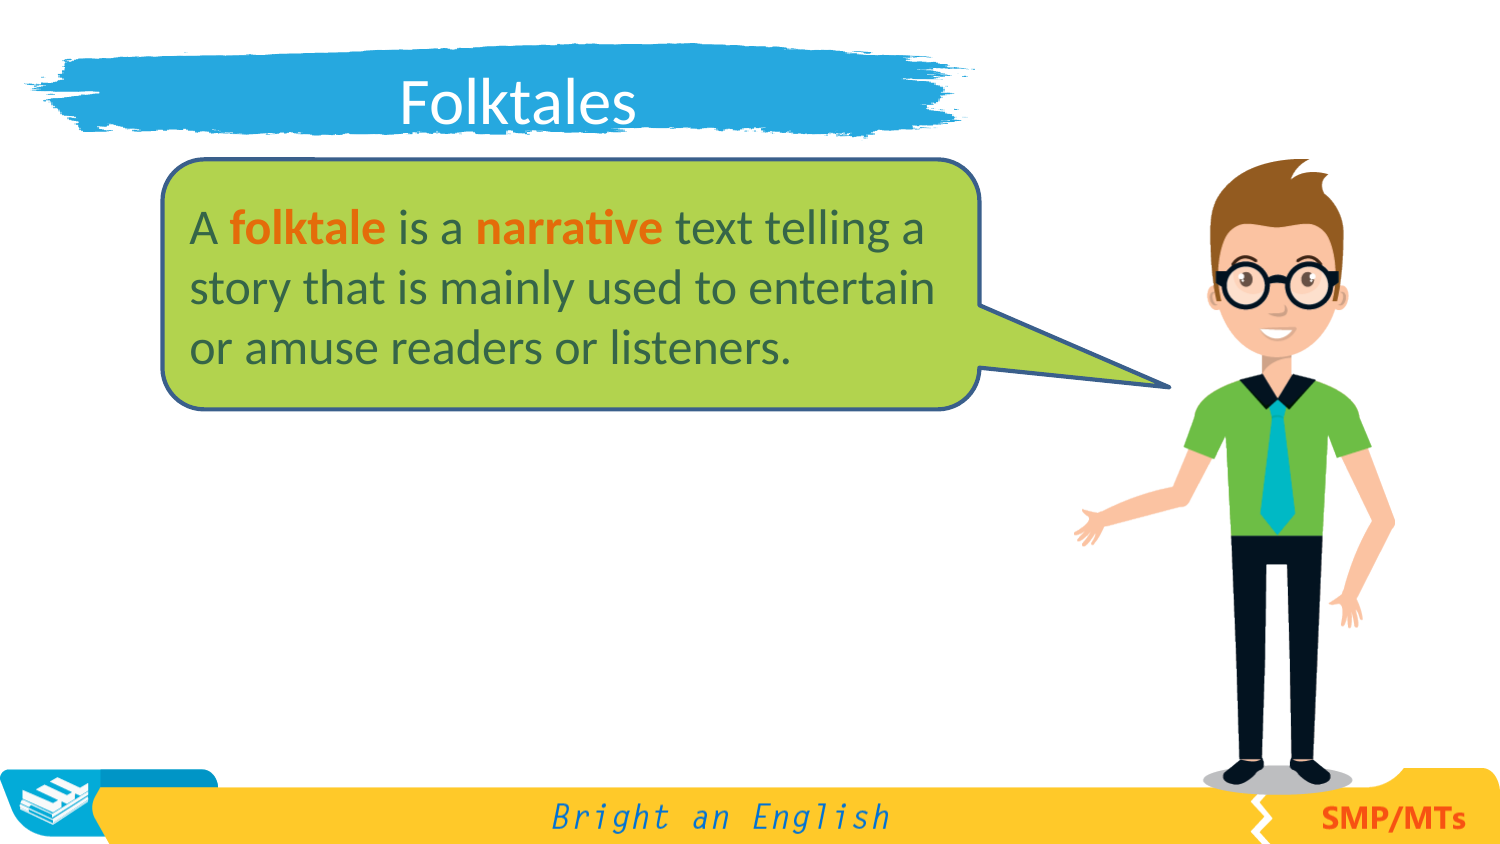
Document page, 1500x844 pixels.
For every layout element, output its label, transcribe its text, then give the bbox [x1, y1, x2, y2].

text_box A folktale is a narrative text telling a story that is mainly used to entertain or amuse readers or listeners. [160, 157, 1069, 412]
picture [24, 43, 976, 141]
picture [0, 159, 1500, 844]
picture [20, 778, 88, 823]
